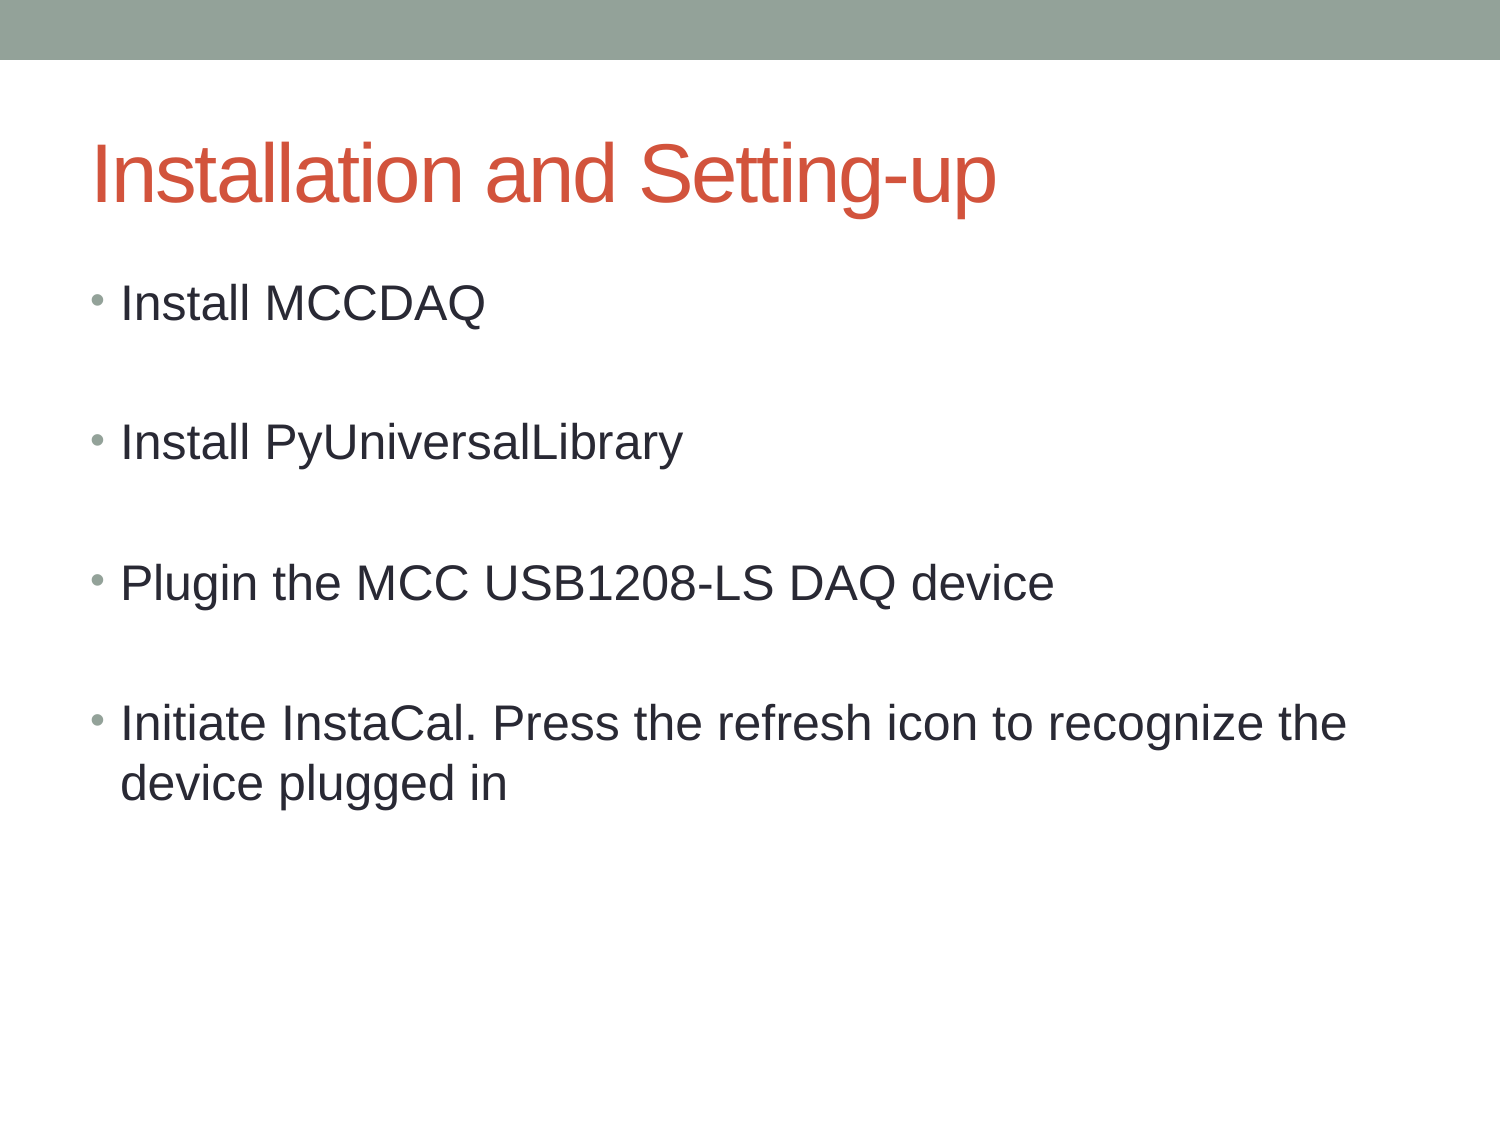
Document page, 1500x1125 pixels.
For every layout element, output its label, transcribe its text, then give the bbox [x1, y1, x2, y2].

list Install MCCDAQ Install PyUniversalLibrary Plugin the MCC USB1208-LS DAQ device Initiate InstaCal. Press the refresh icon to recognize the device plugged in [75, 262, 1425, 1063]
title Installation and Setting-up [75, 87, 1425, 250]
